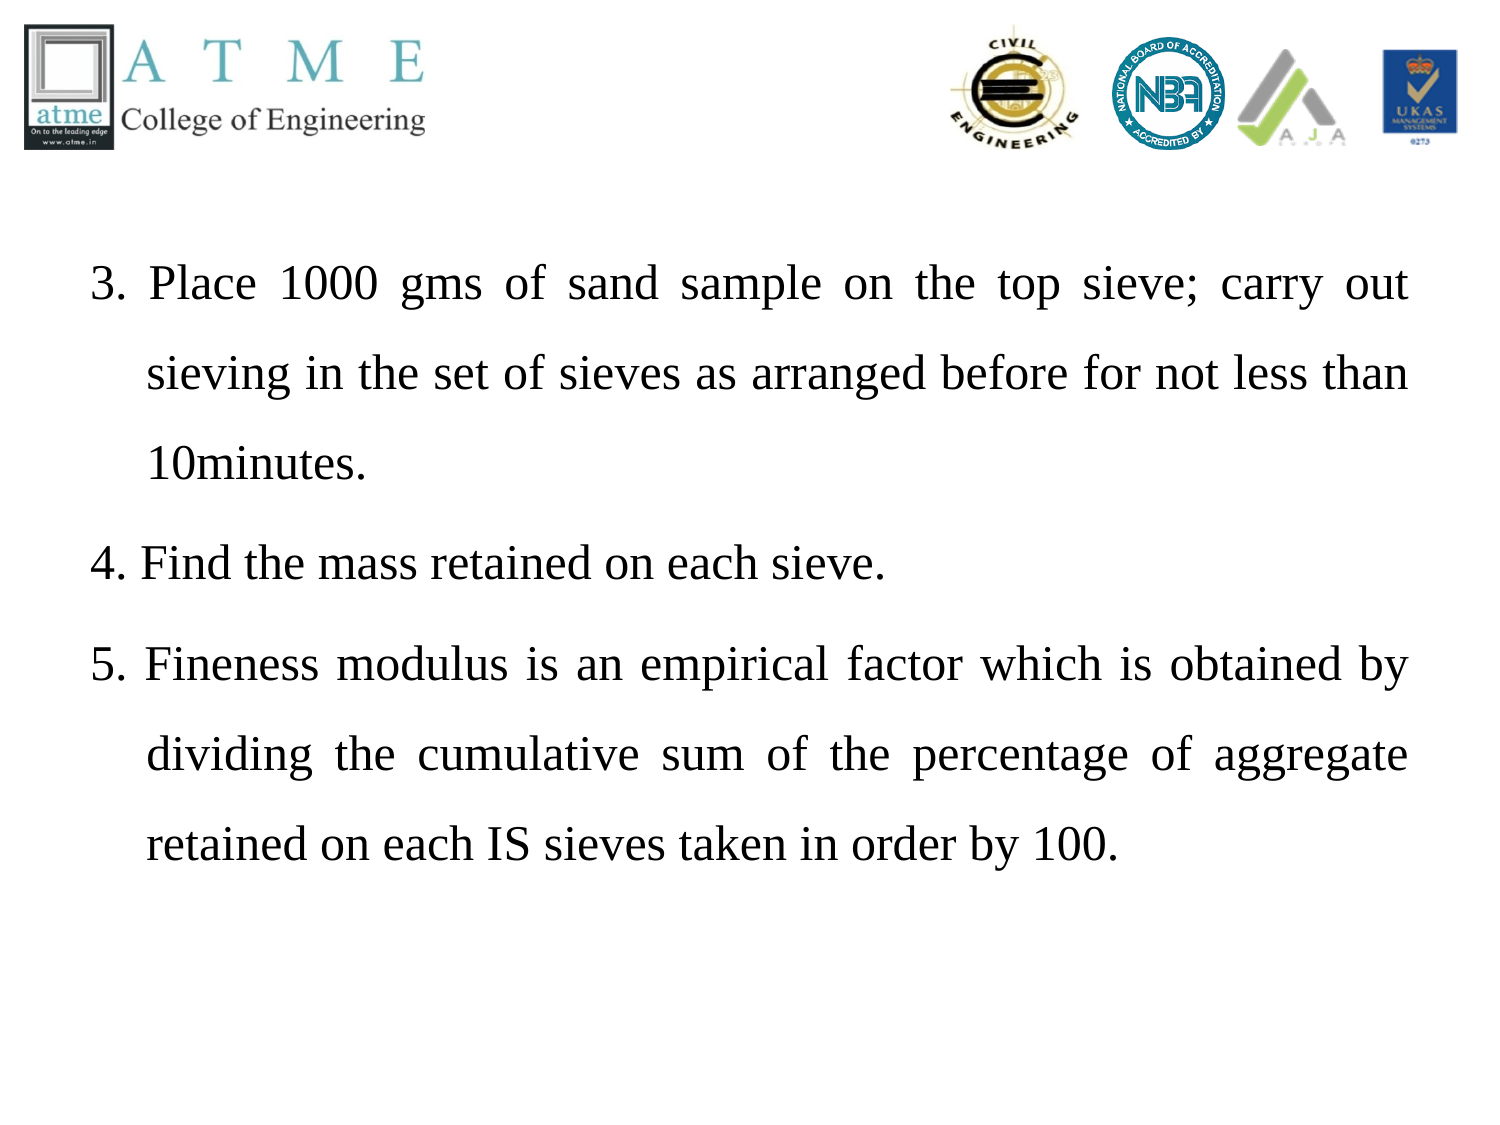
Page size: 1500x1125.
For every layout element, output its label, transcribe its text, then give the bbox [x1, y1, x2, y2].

picture [1179, 37, 1225, 79]
picture [1184, 109, 1225, 150]
list 3. Place 1000 gms of sand sample on the top sieve; carry out sieving in the set of sieves as arranged before for not less than 10minutes. 4. Find the mass retained on each sieve. 5. Fineness modulus is an empirical factor which is obtained by dividing the cumulative sum of the percentage of aggregate retained on each IS sieves taken in order by 100. [75, 212, 1425, 1005]
picture [1209, 103, 1218, 120]
picture [1112, 37, 1213, 150]
picture [24, 24, 425, 150]
picture [1237, 49, 1458, 146]
picture [950, 24, 1080, 150]
